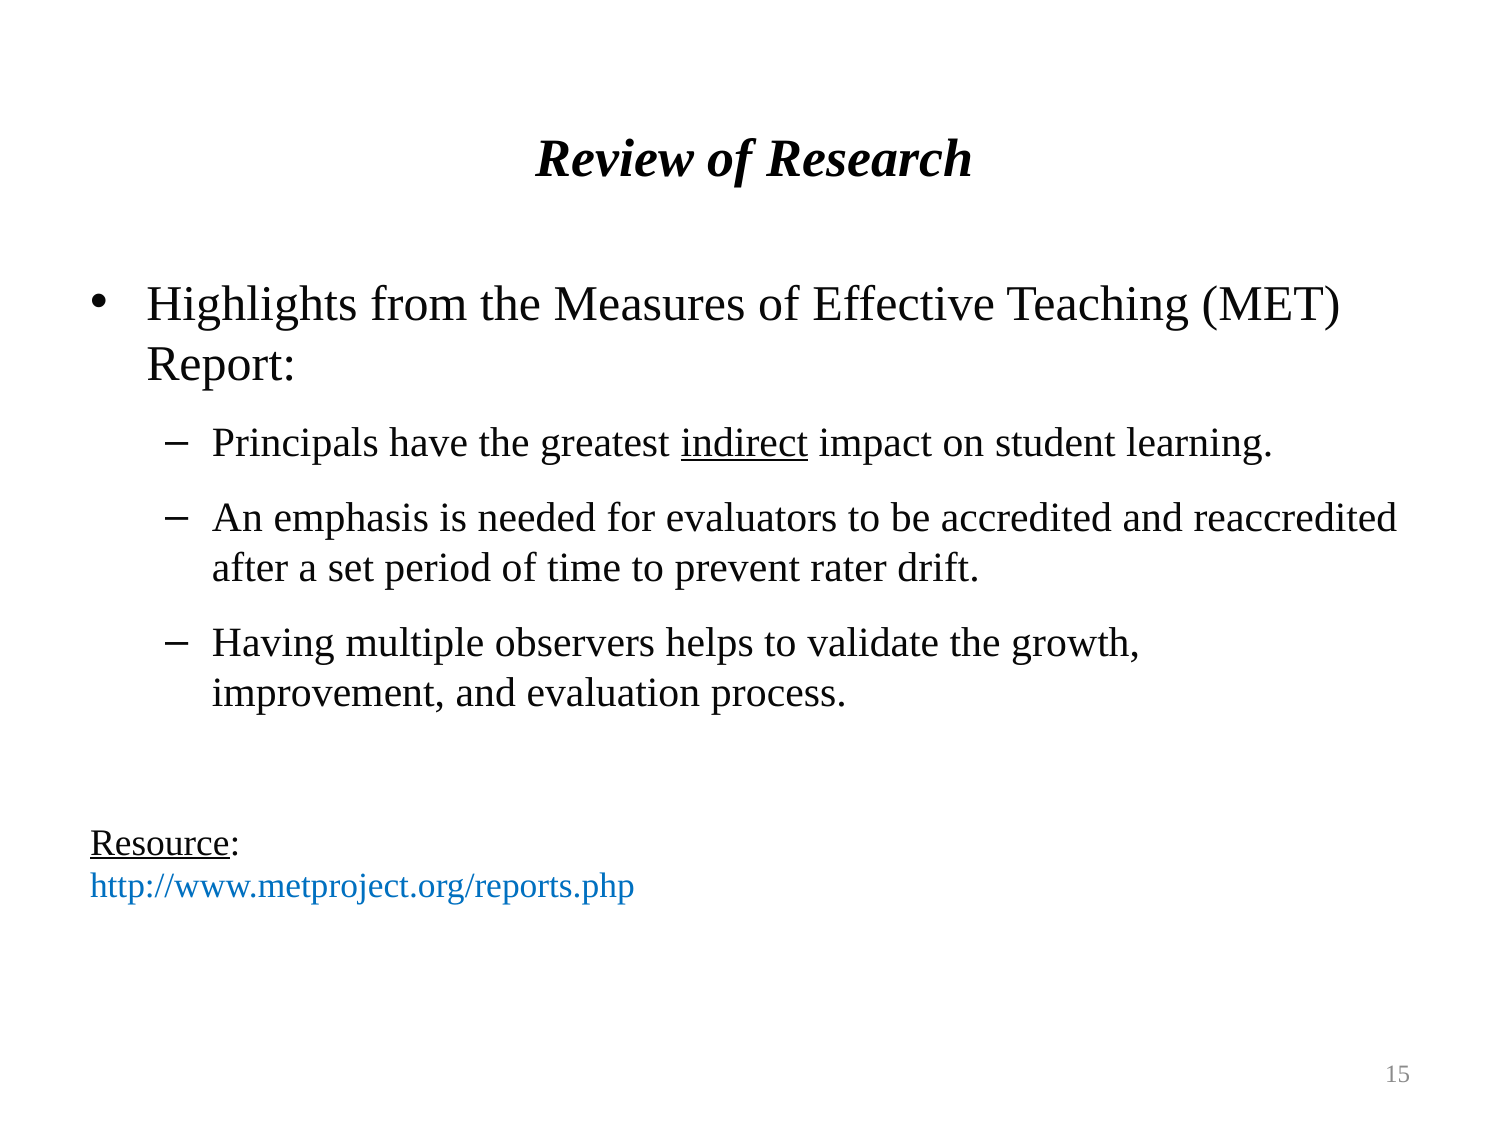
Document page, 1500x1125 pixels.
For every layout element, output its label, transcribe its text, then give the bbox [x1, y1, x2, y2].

title Review of Research [75, 71, 1425, 196]
slide_number 15 [1074, 1042, 1425, 1103]
list Highlights from the Measures of Effective Teaching (MET) Report: Principals have the greatest indirect impact on student learning. An emphasis is needed for evaluators to be accredited and reaccredited after a set period of time to prevent rater drift. Having multiple observers helps to validate the growth, improvement, and evaluation process. Resource: http://www.metproject.org/reports.php [75, 262, 1425, 1005]
